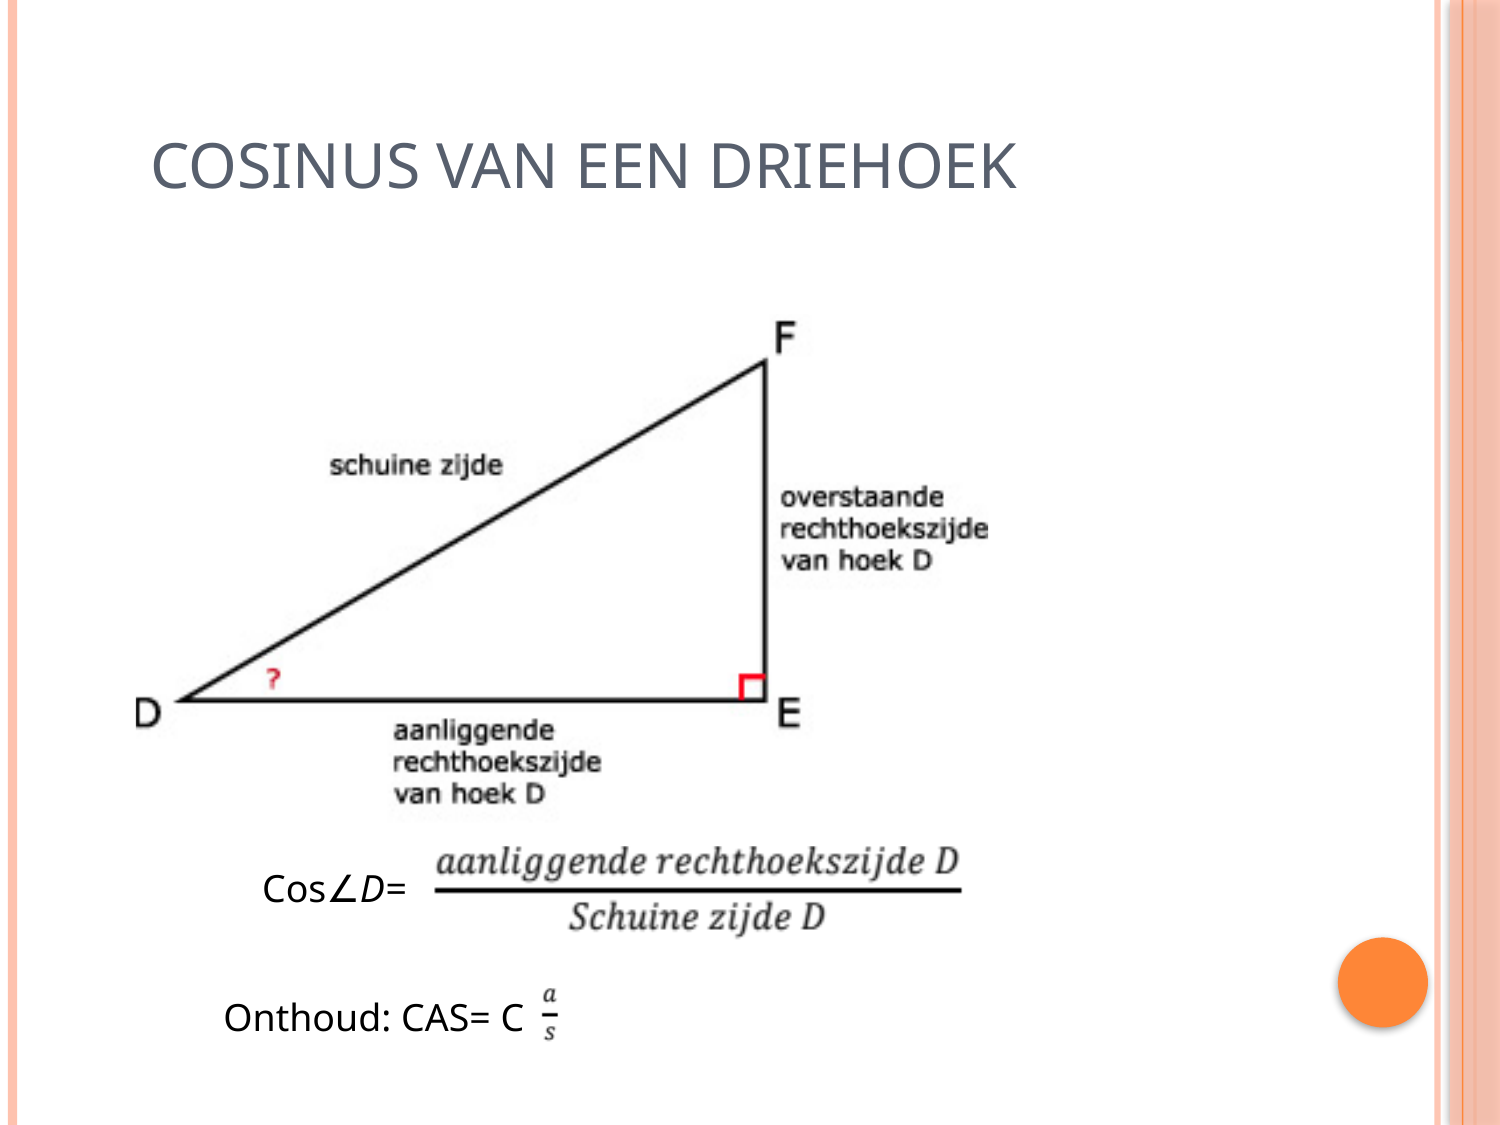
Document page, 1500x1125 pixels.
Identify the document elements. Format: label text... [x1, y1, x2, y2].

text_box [76, 987, 1023, 1066]
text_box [0, 845, 1401, 977]
title Cosinus van een driehoek [135, 101, 1463, 209]
picture [135, 313, 989, 835]
